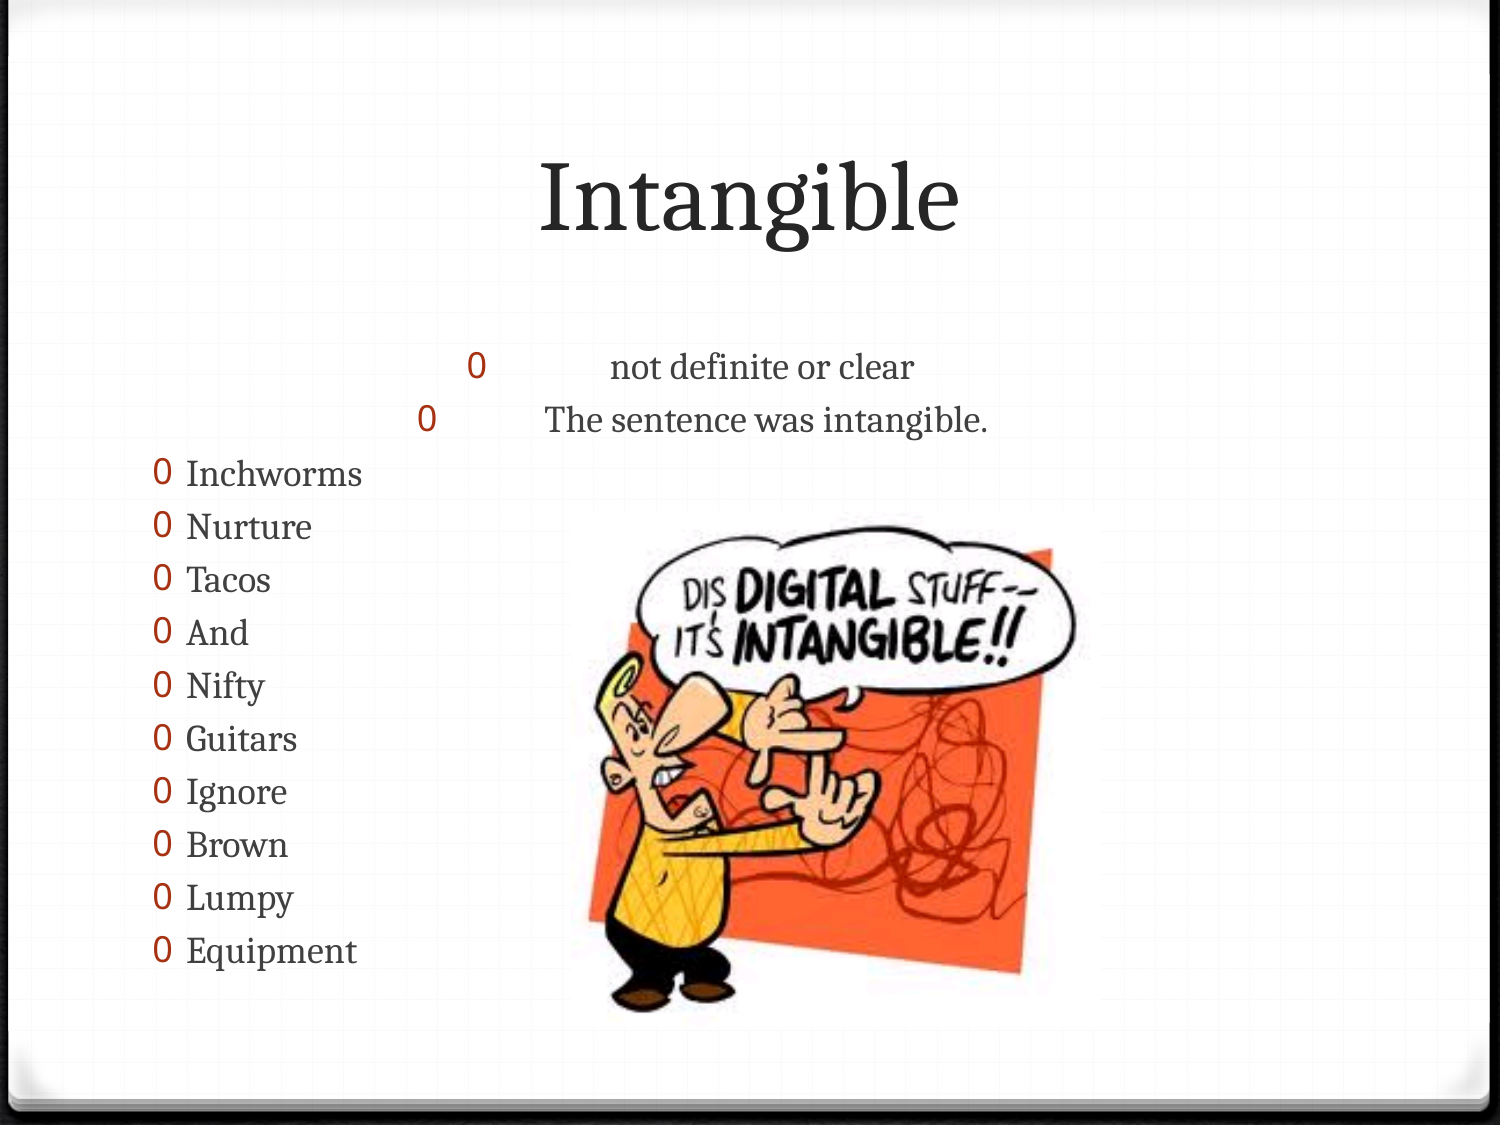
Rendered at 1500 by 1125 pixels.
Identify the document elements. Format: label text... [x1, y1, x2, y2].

title Intangible [90, 71, 1410, 309]
list not definite or clear The sentence was intangible. Inchworms Nurture Tacos And Nifty Guitars Ignore Brown Lumpy Equipment [137, 334, 1363, 983]
picture [0, 0, 1500, 1125]
